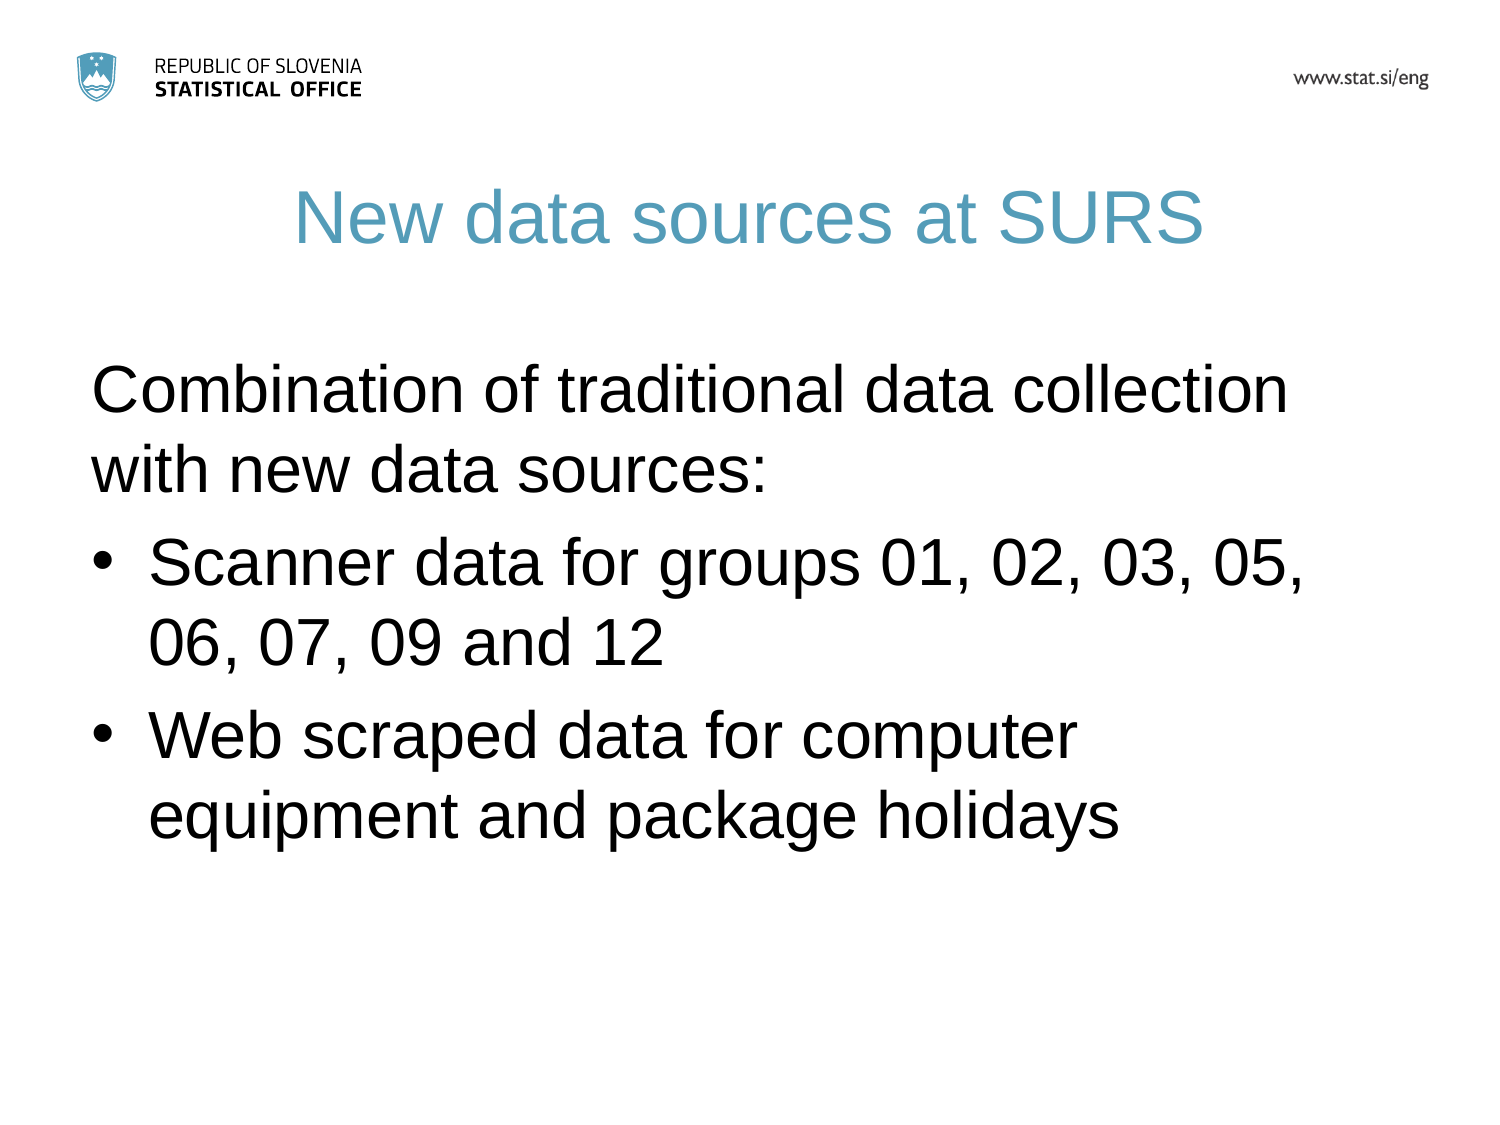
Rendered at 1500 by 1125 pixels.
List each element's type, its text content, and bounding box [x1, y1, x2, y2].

title New data sources at SURS [75, 113, 1425, 315]
picture [1293, 62, 1436, 92]
list Combination of traditional data collection with new data sources: Scanner data for groups 01, 02, 03, 05, 06, 07, 09 and 12 Web scraped data for computer equipment and package holidays [76, 338, 1424, 1000]
